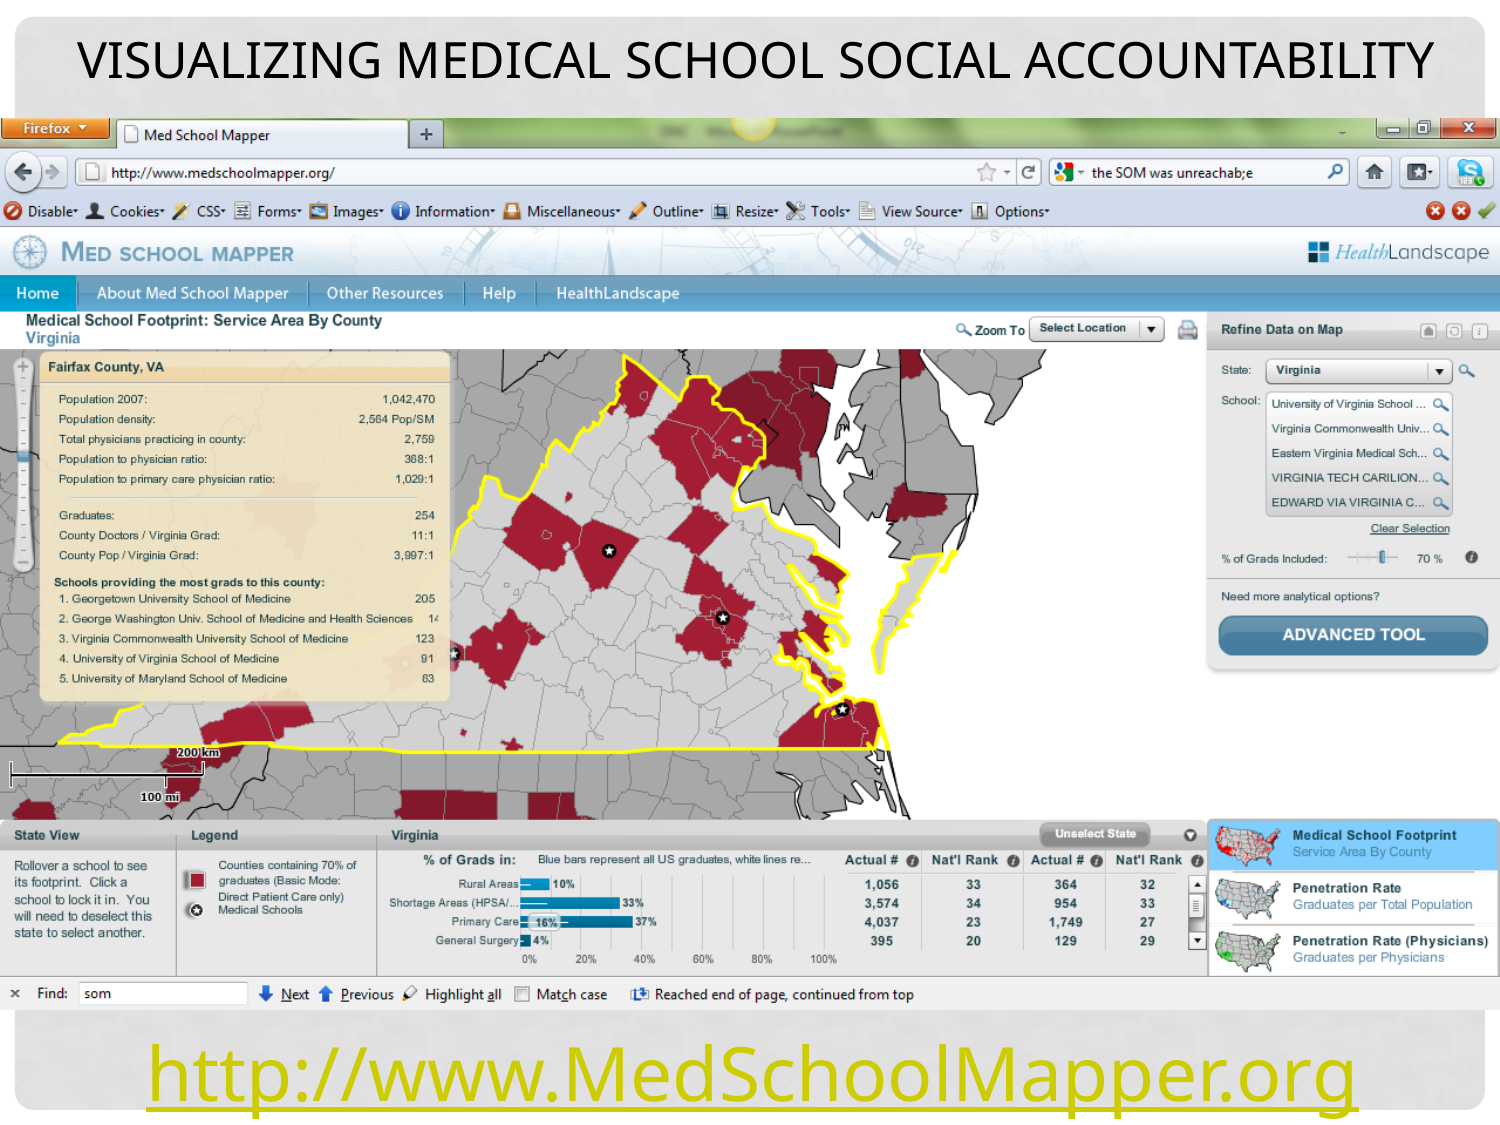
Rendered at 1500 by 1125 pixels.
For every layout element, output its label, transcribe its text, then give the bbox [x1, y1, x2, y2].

title VISUALIZING MEDICAL SCHOOL SOCIAL ACCOUNTABILITY [0, 17, 1500, 118]
picture [29, 291, 58, 298]
text_box http://www.MedSchoolMapper.org [131, 1018, 1374, 1125]
picture [0, 118, 1500, 1010]
picture [18, 288, 25, 298]
